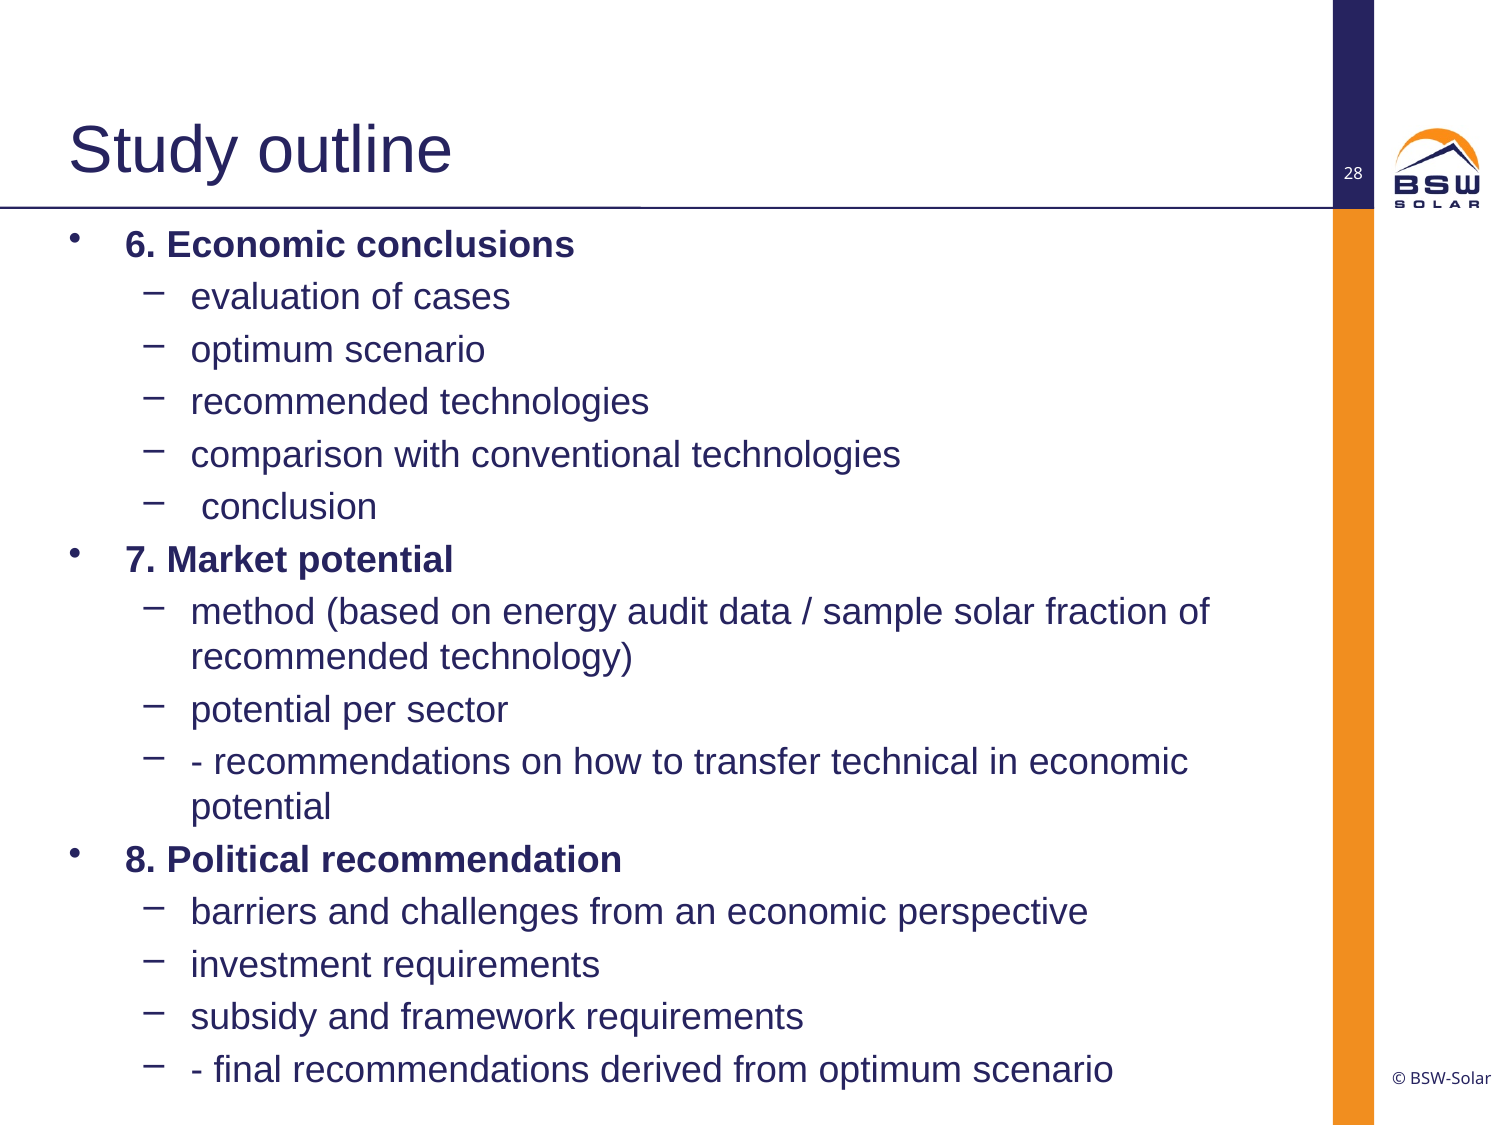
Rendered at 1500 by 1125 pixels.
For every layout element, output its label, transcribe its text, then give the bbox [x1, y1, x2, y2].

footer © BSW-Solar [1392, 924, 1500, 1088]
title Study outline [68, 0, 1263, 187]
list 6. Economic conclusions evaluation of cases optimum scenario recommended technologies comparison with conventional technologies conclusion 7. Market potential method (based on energy audit data / sample solar fraction of recommended technology) potential per sector - recommendations on how to transfer technical in economic potential 8. Political recommendation barriers and challenges from an economic perspective investment requirements subsidy and framework requirements - final recommendations derived from optimum scenario [68, 219, 1305, 1065]
slide_number 28 [1332, 81, 1375, 186]
picture [1391, 125, 1482, 208]
